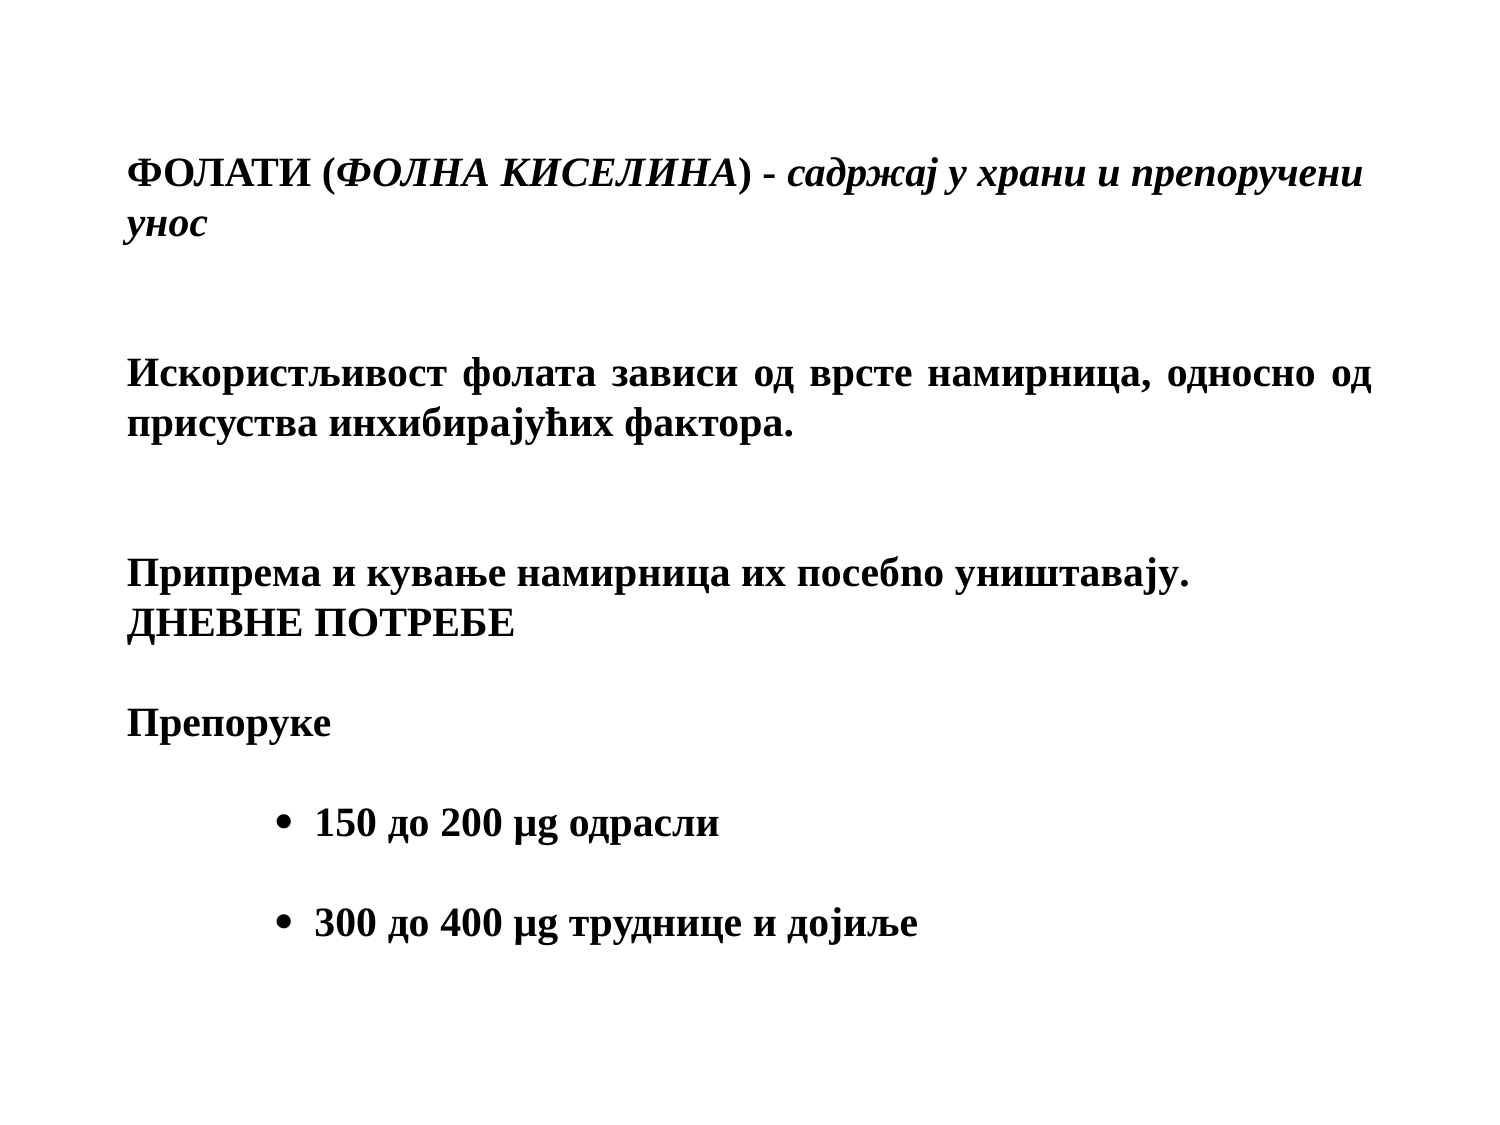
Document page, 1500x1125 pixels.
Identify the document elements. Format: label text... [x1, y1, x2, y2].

text_box ФОЛАТИ (ФОЛНА КИСЕЛИНА) - садржај у храни и препоручени унос Искористљивост фолата зависи од врсте намирница, односно од присуства инхибирајућих фактора. Припрема и кување намирницa их посебno уништaвaју. ДНЕВНЕ ПОТРЕБЕ Препоруке · 150 до 200 μg одрасли · 300 до 400 μg труднице и дојиље [112, 137, 1388, 1003]
